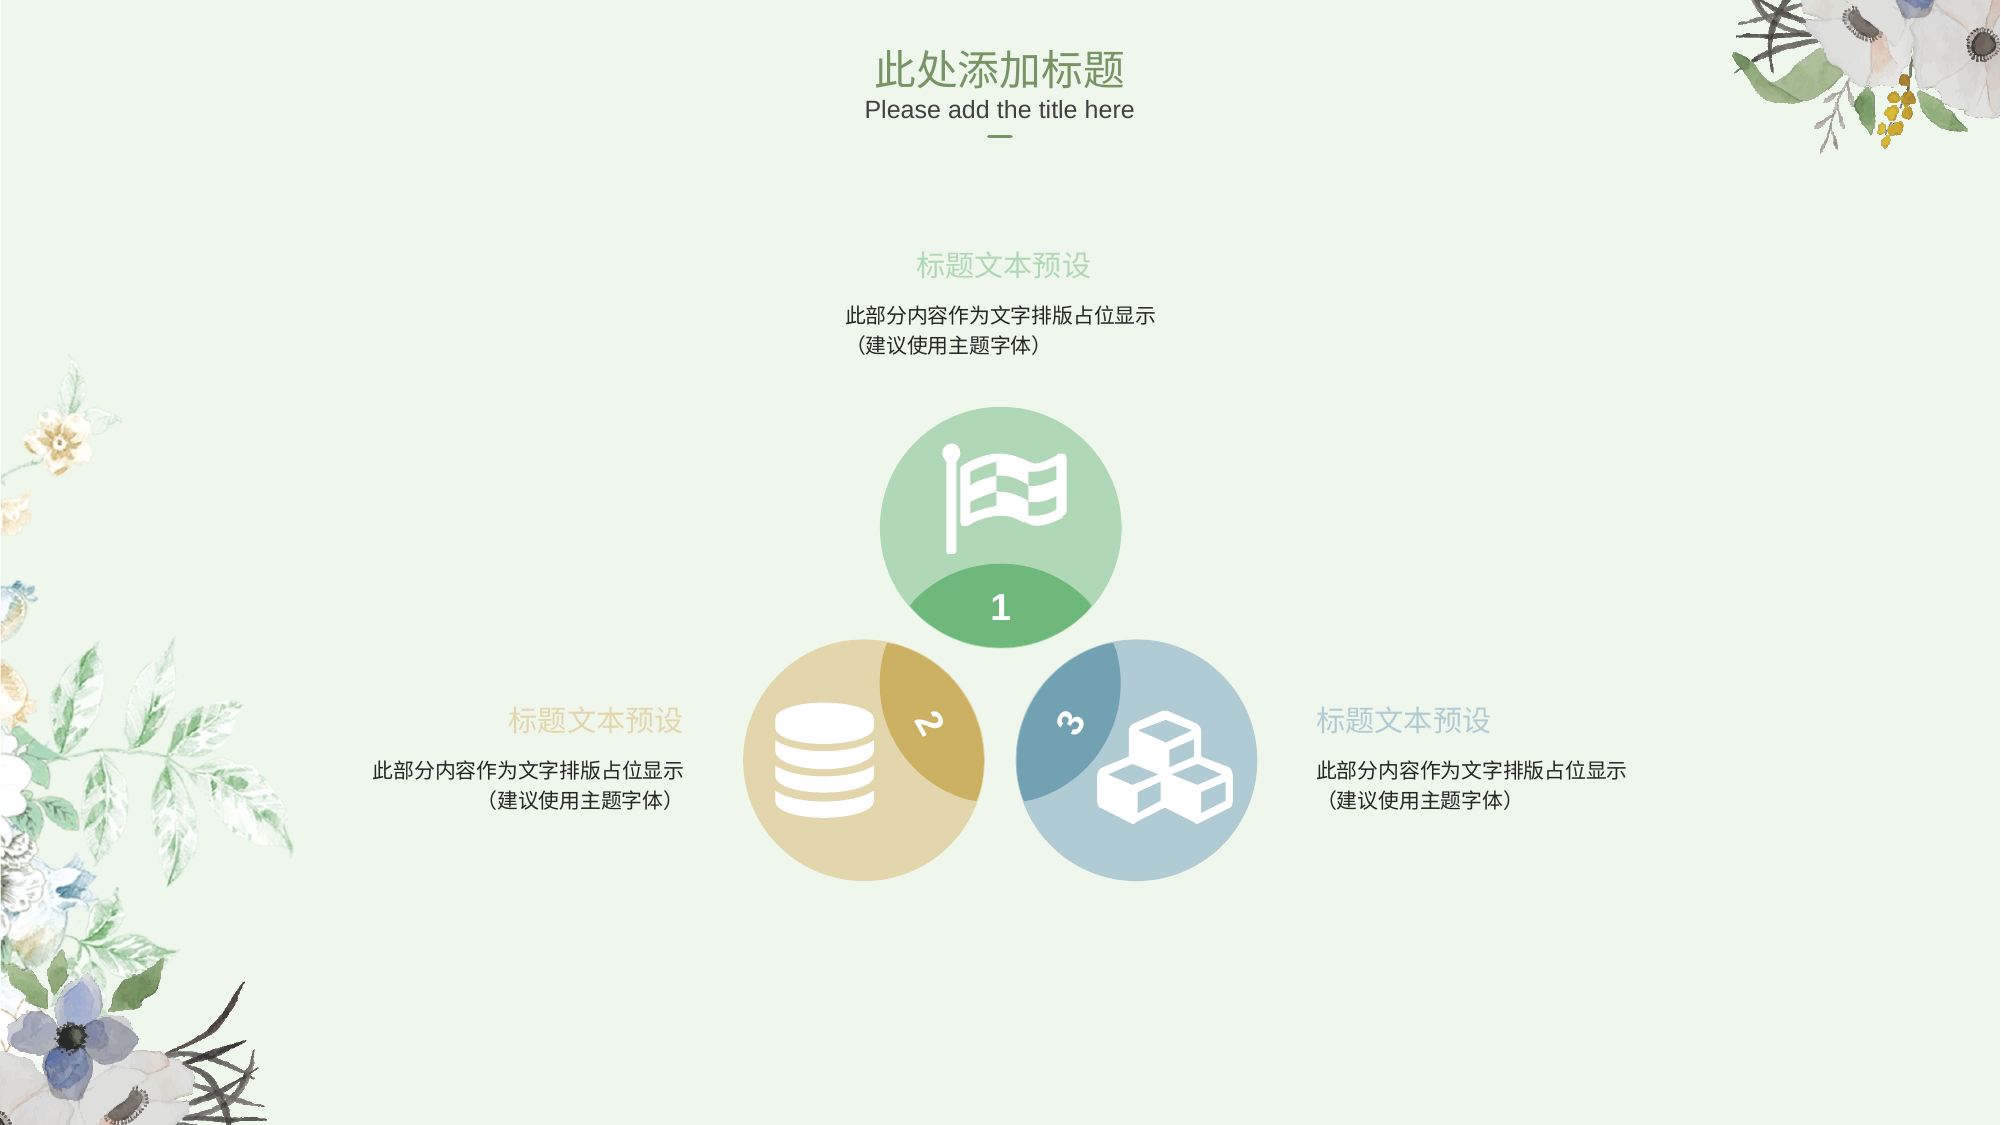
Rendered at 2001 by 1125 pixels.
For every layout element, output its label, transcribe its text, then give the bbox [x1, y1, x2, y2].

text_box [775, 740, 874, 770]
text_box 2 [878, 649, 985, 803]
text_box [1097, 710, 1233, 824]
text_box 此处添加标题 [858, 36, 1142, 85]
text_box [830, 239, 1179, 407]
text_box [775, 765, 874, 793]
text_box Please add the title here [749, 85, 1251, 131]
picture [0, 0, 2000, 1125]
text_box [351, 694, 744, 837]
text_box [775, 790, 874, 818]
text_box 3 [1015, 649, 1122, 803]
text_box [744, 638, 982, 883]
text_box [775, 702, 874, 744]
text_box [1257, 694, 1667, 837]
text_box [1019, 638, 1257, 883]
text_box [879, 407, 1122, 649]
